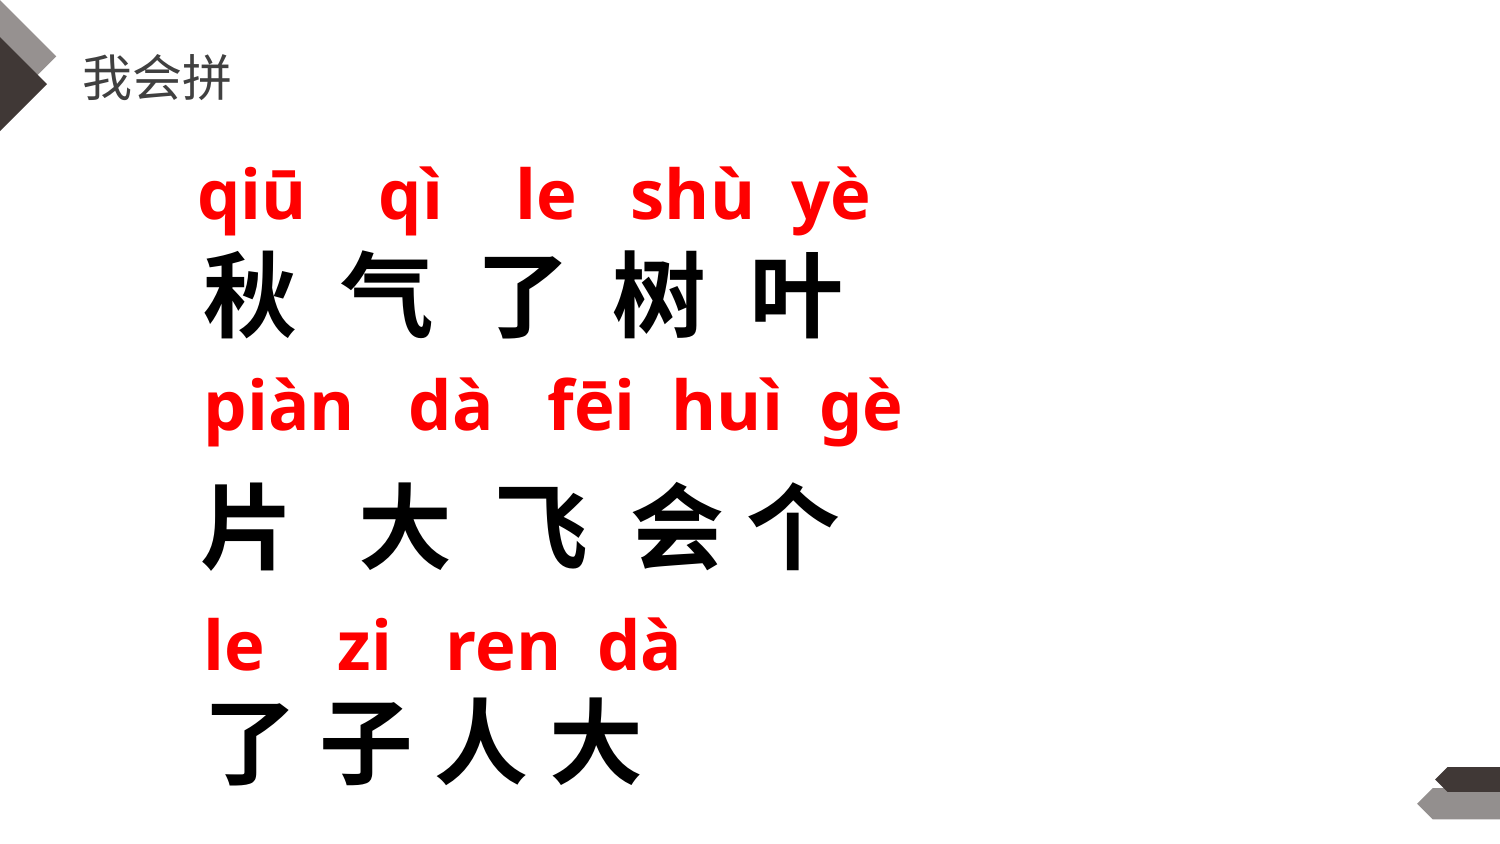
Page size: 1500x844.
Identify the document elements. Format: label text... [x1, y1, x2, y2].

text_box le zi ren dà [192, 596, 866, 677]
text_box 了 子 人 大 [192, 677, 866, 802]
text_box 片 大 飞 会 个 [189, 462, 1159, 587]
text_box 秋 气 了 树 叶 [192, 231, 1073, 355]
text_box qiū qì le shù yè [150, 145, 1211, 240]
text_box piàn dà fēi huì ɡè [192, 355, 1156, 450]
text_box 我会拼 [71, 40, 579, 113]
